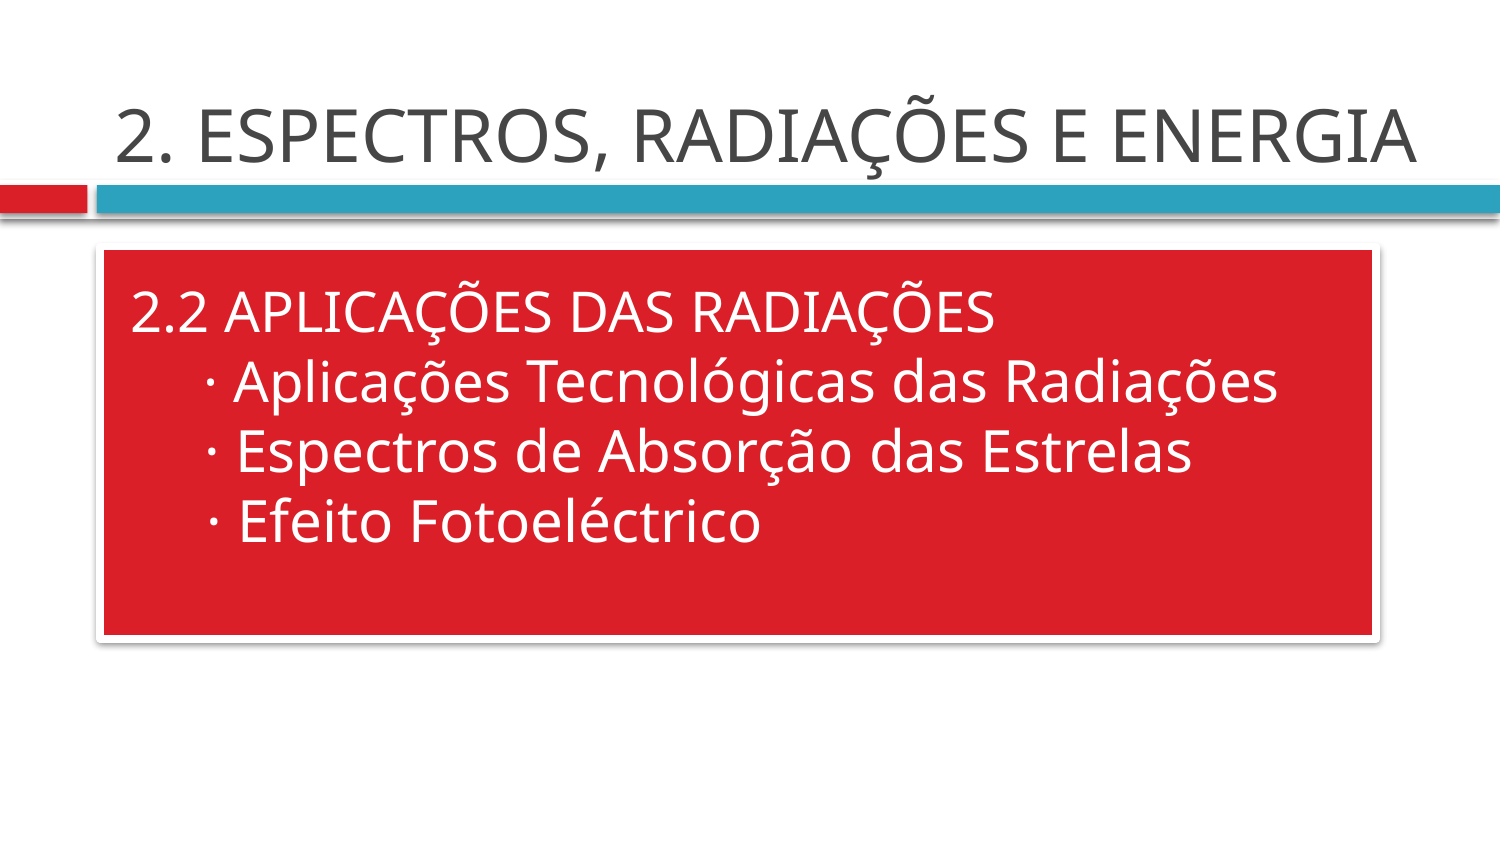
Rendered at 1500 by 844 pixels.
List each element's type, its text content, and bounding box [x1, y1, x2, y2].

text_box 2.2 APLICAÇÕES DAS RADIAÇÕES · Aplicações Tecnológicas das Radiações · Espectros de Absorção das Estrelas · Efeito Fotoeléctrico [96, 243, 1380, 643]
title 2. ESPECTROS, RADIAÇÕES E ENERGIA [99, 19, 1438, 185]
